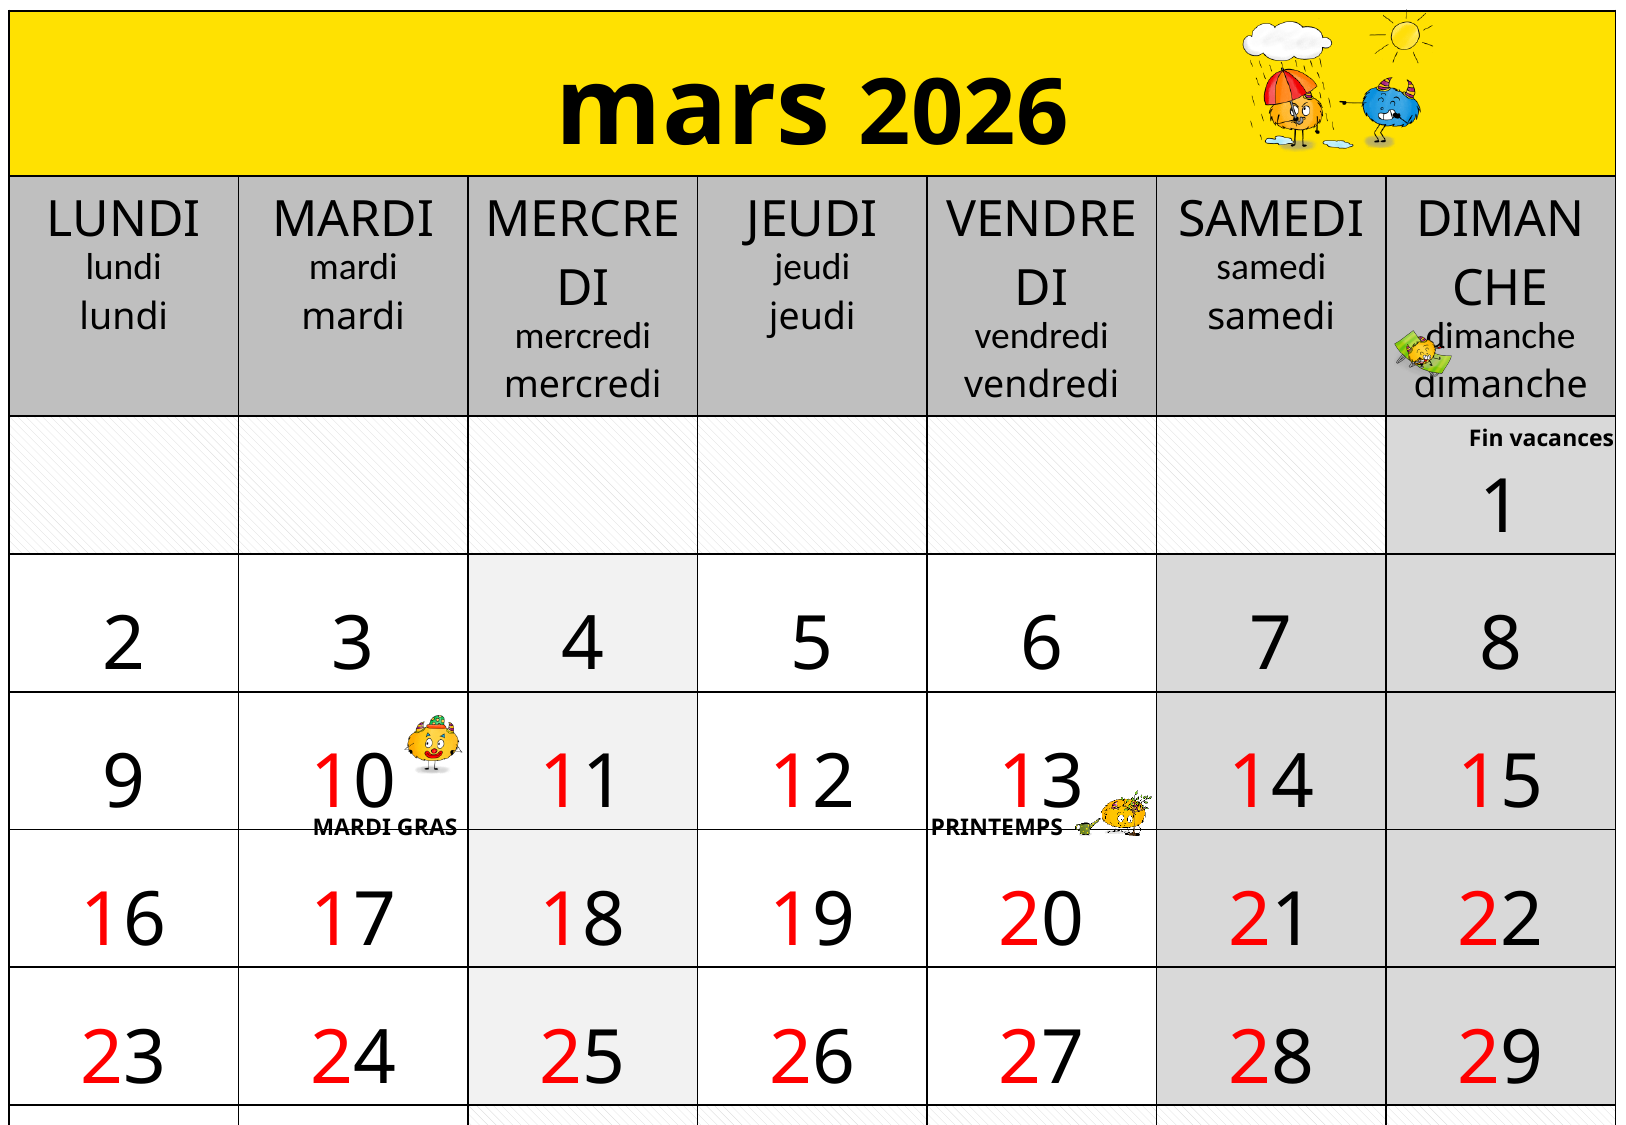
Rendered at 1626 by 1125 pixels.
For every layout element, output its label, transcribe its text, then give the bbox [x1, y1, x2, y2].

picture [1074, 790, 1153, 836]
table_cell 27 [928, 968, 1156, 1104]
table_cell 18 [469, 830, 697, 966]
table_cell 21 [1157, 830, 1385, 966]
table_cell VENDREDI vendredi vendredi [928, 177, 1156, 415]
table_cell 17 [239, 830, 467, 966]
table_cell MARDI mardi mardi [239, 177, 467, 415]
table_cell 22 [1387, 830, 1615, 966]
table_cell DIMANCHE dimanche dimanche [1387, 177, 1615, 415]
table_cell 29 [1387, 968, 1615, 1104]
table_cell 28 [1157, 968, 1385, 1104]
table_cell [1387, 1106, 1615, 1125]
table_cell 7 [1157, 555, 1385, 691]
table_cell 25 [469, 968, 697, 1104]
table_cell 1 [1387, 417, 1615, 553]
table_cell 11 [469, 693, 697, 829]
table_cell [10, 417, 238, 553]
table_cell JEUDI jeudi jeudi [698, 177, 926, 415]
text_box PRINTEMPS [915, 805, 1122, 848]
table_cell 4 [469, 555, 697, 691]
table_cell 10 [239, 693, 467, 829]
table_cell [1157, 1106, 1385, 1125]
table_cell 2 [10, 555, 238, 691]
table_cell [469, 1106, 697, 1125]
table_cell [698, 1106, 926, 1125]
table_cell MERCREDI mercredi mercredi [469, 177, 697, 415]
table_cell 8 [1387, 555, 1615, 691]
table_cell 24 [239, 968, 467, 1104]
table_cell 6 [928, 555, 1156, 691]
table_cell 30 [10, 1106, 238, 1125]
table_header mars 2026 [10, 12, 1615, 175]
table_cell [928, 417, 1156, 553]
table_cell 12 [698, 693, 926, 829]
table_cell 14 [1157, 693, 1385, 829]
table_cell 13 [928, 693, 1156, 805]
table_cell [239, 417, 467, 553]
table_cell 5 [698, 555, 926, 691]
table_cell [698, 417, 926, 553]
table_cell [1157, 417, 1385, 553]
table_cell 20 [928, 839, 1156, 966]
table_cell [469, 417, 697, 553]
text_box Fin vacances [1454, 416, 1625, 459]
table_cell [928, 1106, 1156, 1125]
picture [1240, 0, 1434, 152]
picture [1394, 330, 1452, 378]
table_cell 26 [698, 968, 926, 1104]
table_cell 19 [698, 830, 926, 966]
table_cell 9 [10, 693, 238, 829]
table_cell SAMEDI samedi samedi [1157, 177, 1385, 415]
table_cell LUNDI lundi lundi [10, 177, 238, 415]
table_cell 31 [239, 1106, 467, 1125]
table_cell 23 [10, 968, 238, 1104]
table_cell 3 [239, 555, 467, 691]
table_cell 16 [10, 830, 238, 966]
text_box MARDI GRAS [297, 805, 499, 848]
picture [388, 711, 478, 801]
table_cell 15 [1387, 693, 1615, 829]
